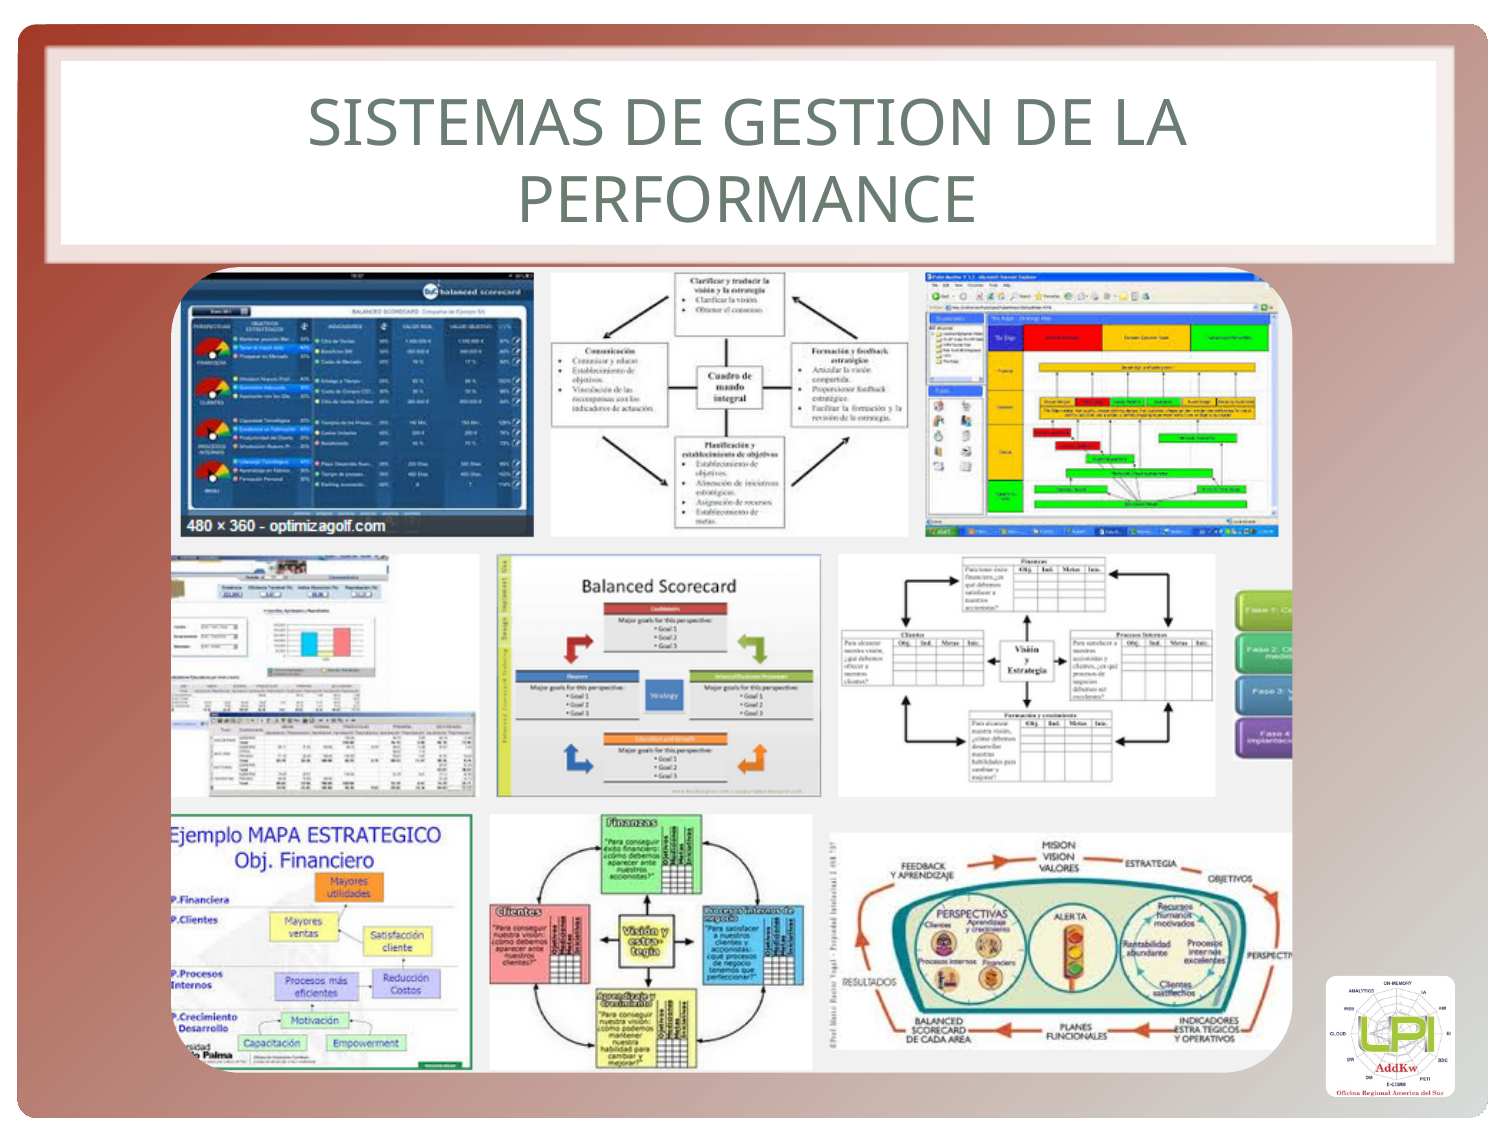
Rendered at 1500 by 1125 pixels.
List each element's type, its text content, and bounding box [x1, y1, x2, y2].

picture [170, 266, 1293, 1073]
picture [1325, 975, 1455, 1097]
title Sistemas de gestion de la performance [69, 73, 1425, 244]
